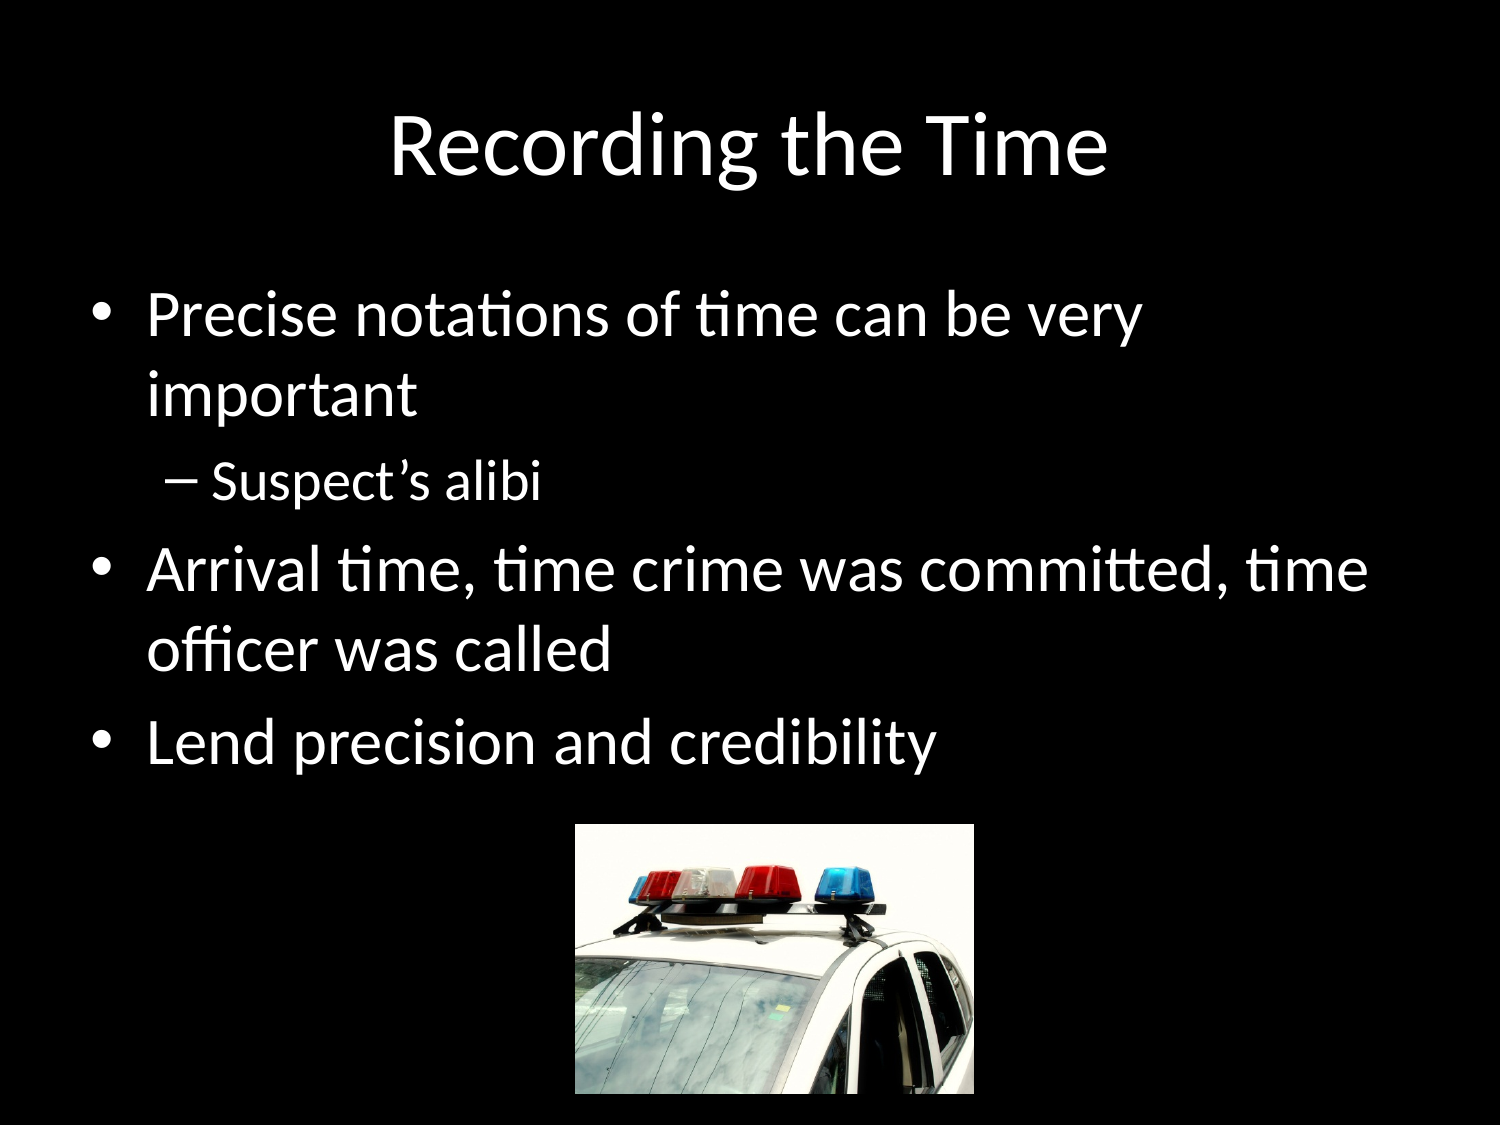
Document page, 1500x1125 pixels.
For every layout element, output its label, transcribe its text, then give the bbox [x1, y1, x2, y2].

picture [574, 824, 974, 1095]
list Precise notations of time can be very important Suspect’s alibi Arrival time, time crime was committed, time officer was called Lend precision and credibility [75, 262, 1425, 1005]
title Recording the Time [75, 45, 1425, 233]
